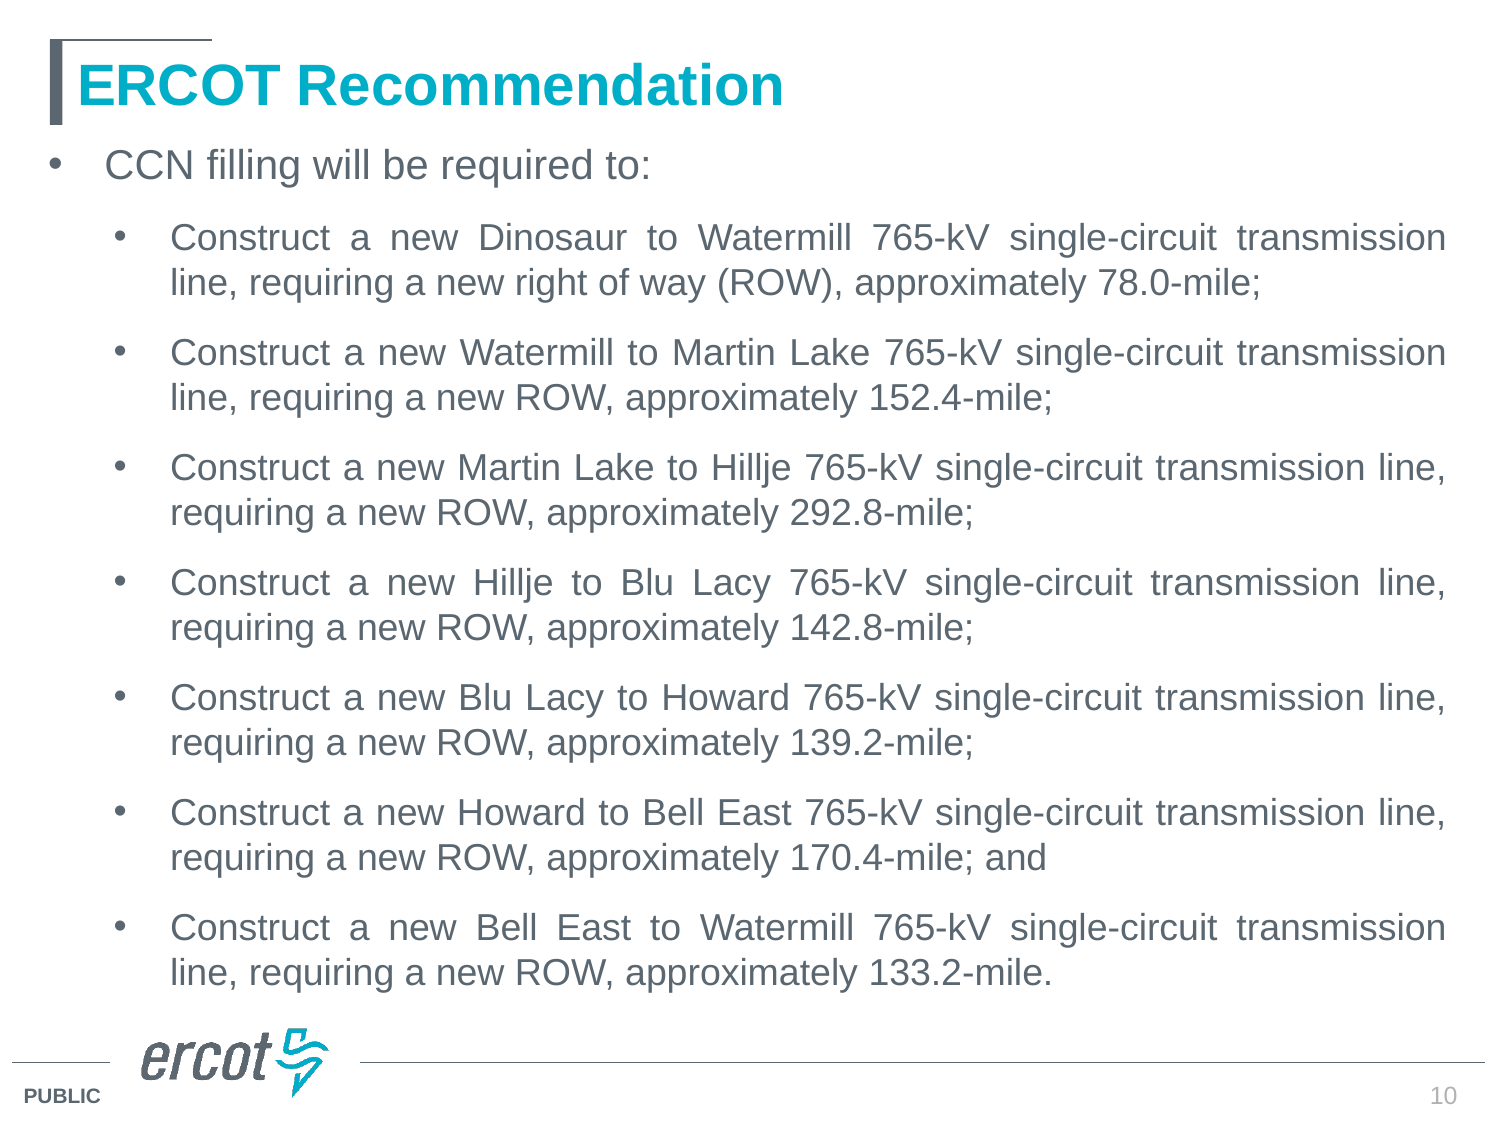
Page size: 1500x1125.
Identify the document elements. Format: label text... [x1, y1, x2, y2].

title ERCOT Recommendation [62, 39, 1450, 125]
list CCN filling will be required to: Construct a new Dinosaur to Watermill 765-kV single-circuit transmission line, requiring a new right of way (ROW), approximately 78.0-mile; Construct a new Watermill to Martin Lake 765-kV single-circuit transmission line, requiring a new ROW, approximately 152.4-mile; Construct a new Martin Lake to Hillje 765-kV single-circuit transmission line, requiring a new ROW, approximately 292.8-mile; Construct a new Hillje to Blu Lacy 765-kV single-circuit transmission line, requiring a new ROW, approximately 142.8-mile; Construct a new Blu Lacy to Howard 765-kV single-circuit transmission line, requiring a new ROW, approximately 139.2-mile; Construct a new Howard to Bell East 765-kV single-circuit transmission line, requiring a new ROW, approximately 170.4-mile; and Construct a new Bell East to Watermill 765-kV single-circuit transmission line, requiring a new ROW, approximately 133.2-mile. [33, 130, 1462, 1046]
slide_number 10 [1400, 1076, 1488, 1113]
picture [137, 1046, 332, 1100]
